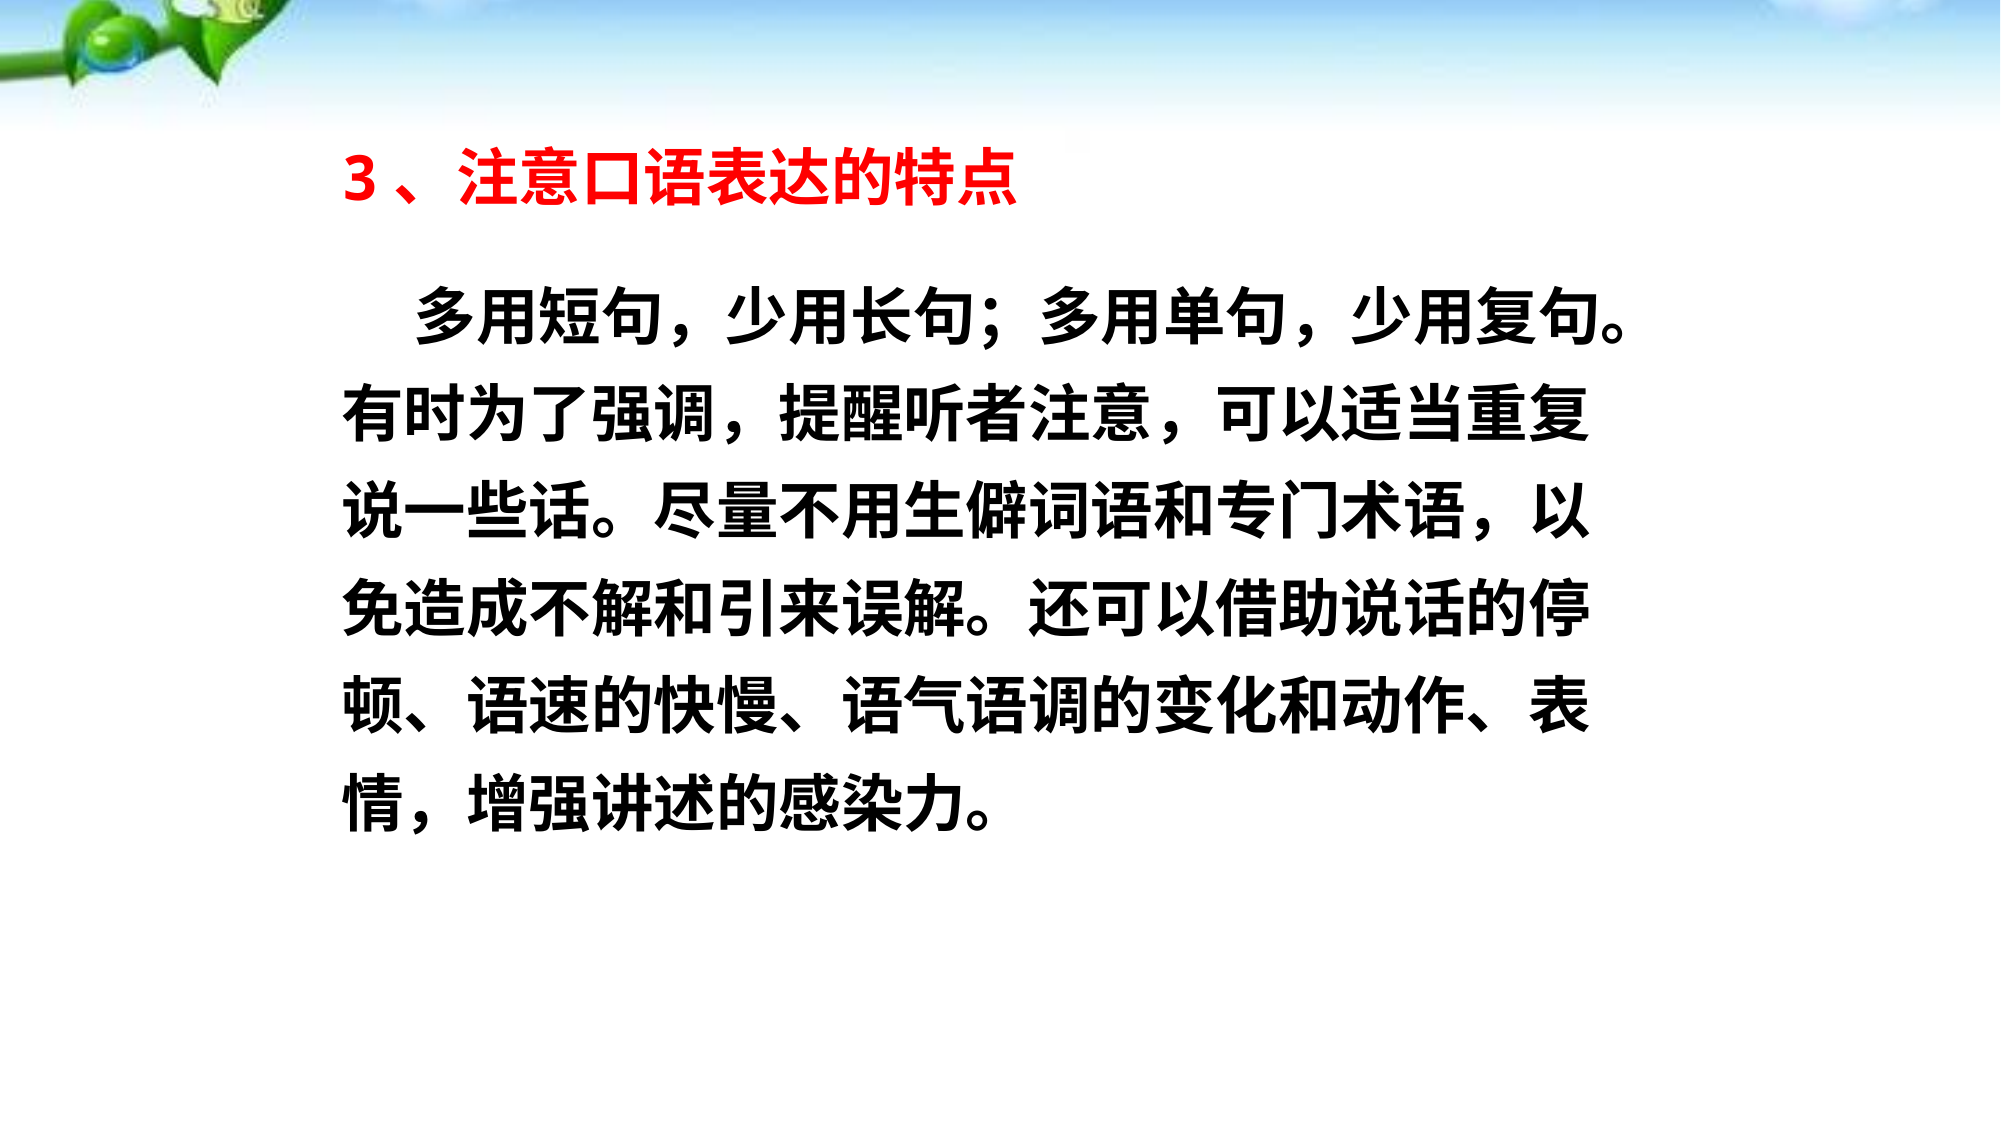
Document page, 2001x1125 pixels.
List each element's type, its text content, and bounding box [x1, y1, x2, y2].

text_box 多用短句，少用长句；多用单句，少用复句。有时为了强调，提醒听者注意，可以适当重复说一些话。尽量不用生僻词语和专门术语，以免造成不解和引来误解。还可以借助说话的停顿、语速的快慢、语气语调的变化和动作、表情，增强讲述的感染力。 [326, 246, 1653, 846]
picture [0, 0, 2001, 1125]
text_box 3、注意口语表达的特点 [326, 108, 1653, 221]
